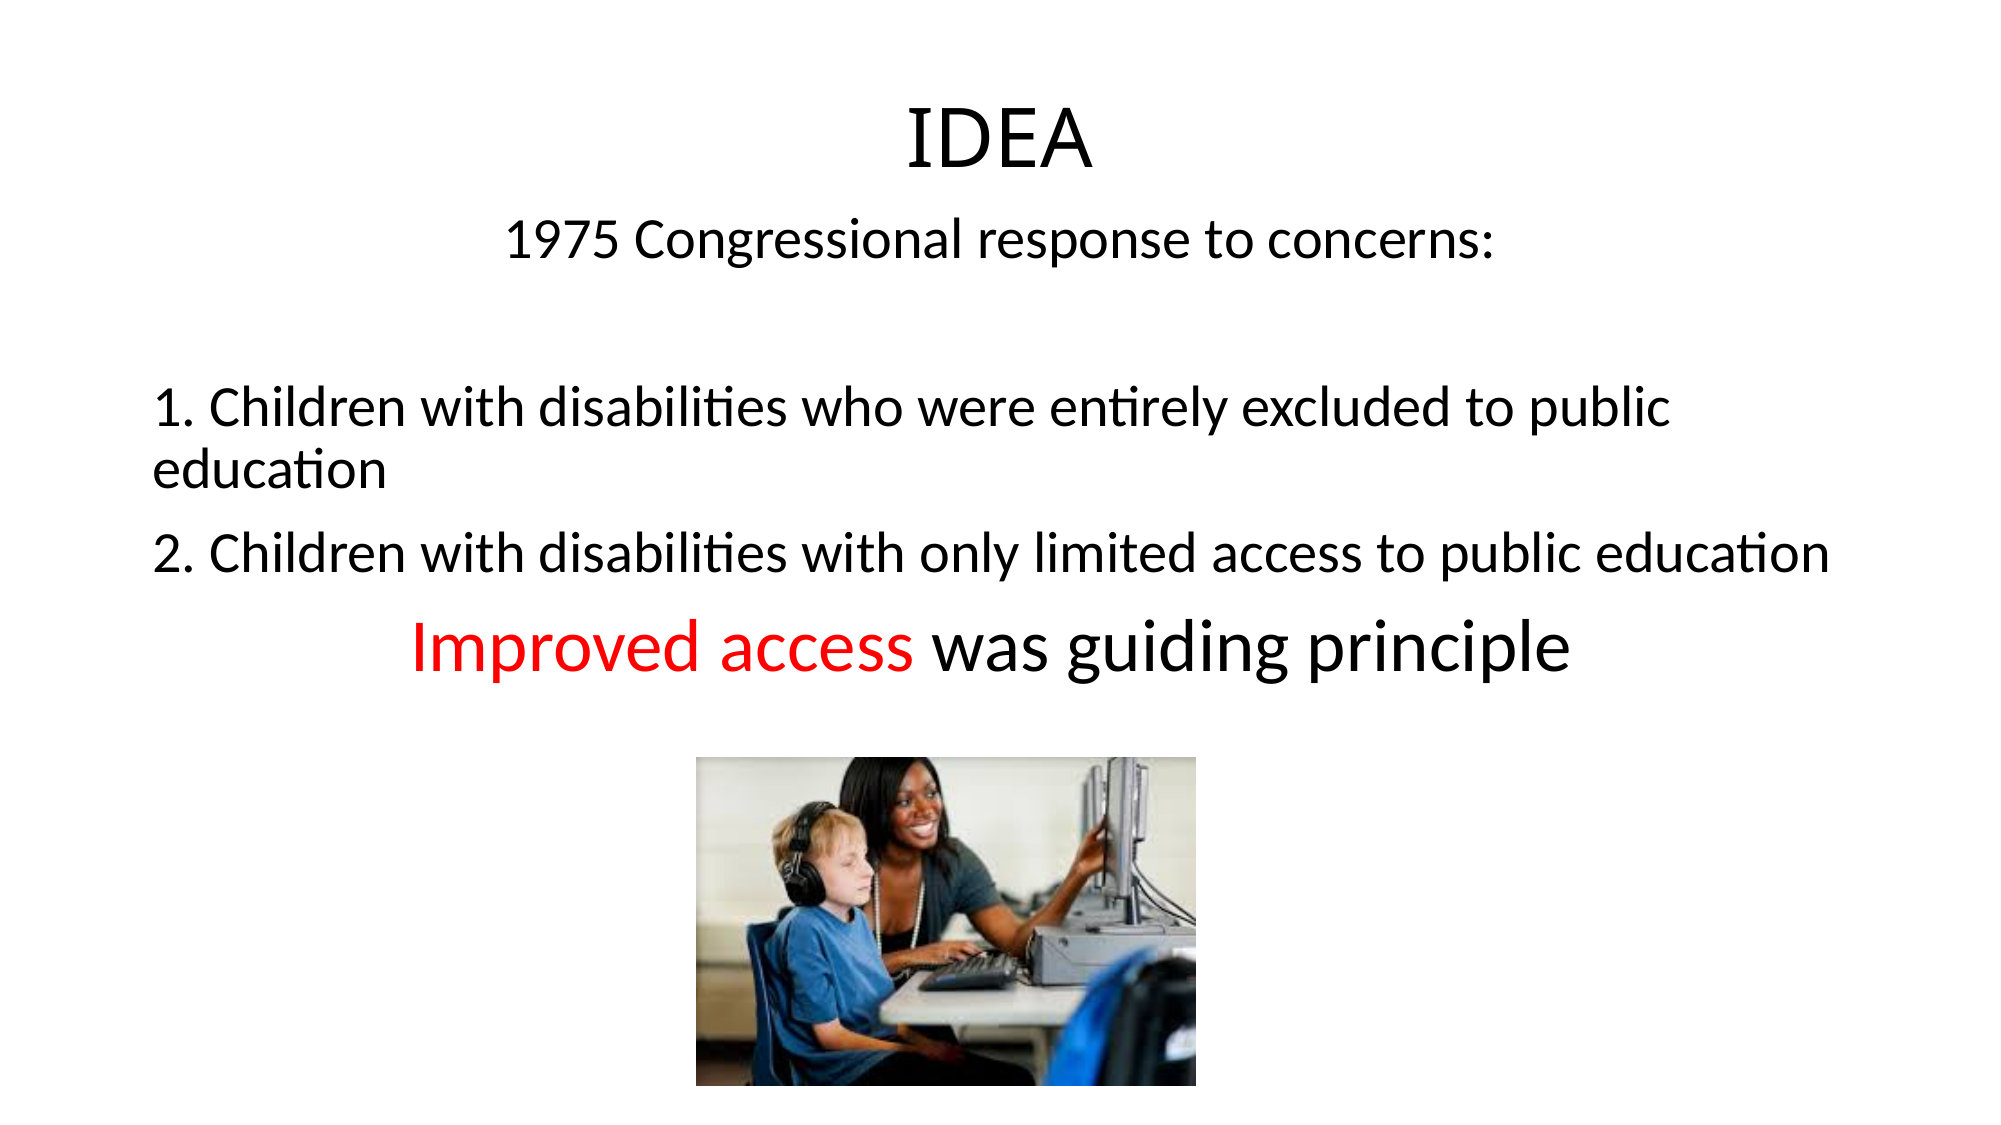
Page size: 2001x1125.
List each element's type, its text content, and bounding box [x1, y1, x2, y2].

title IDEA [137, 87, 1863, 200]
list 1975 Congressional response to concerns: 1. Children with disabilities who were entirely excluded to public education 2. Children with disabilities with only limited access to public education Improved access was guiding principle [137, 200, 1863, 1004]
picture [696, 757, 1196, 1086]
